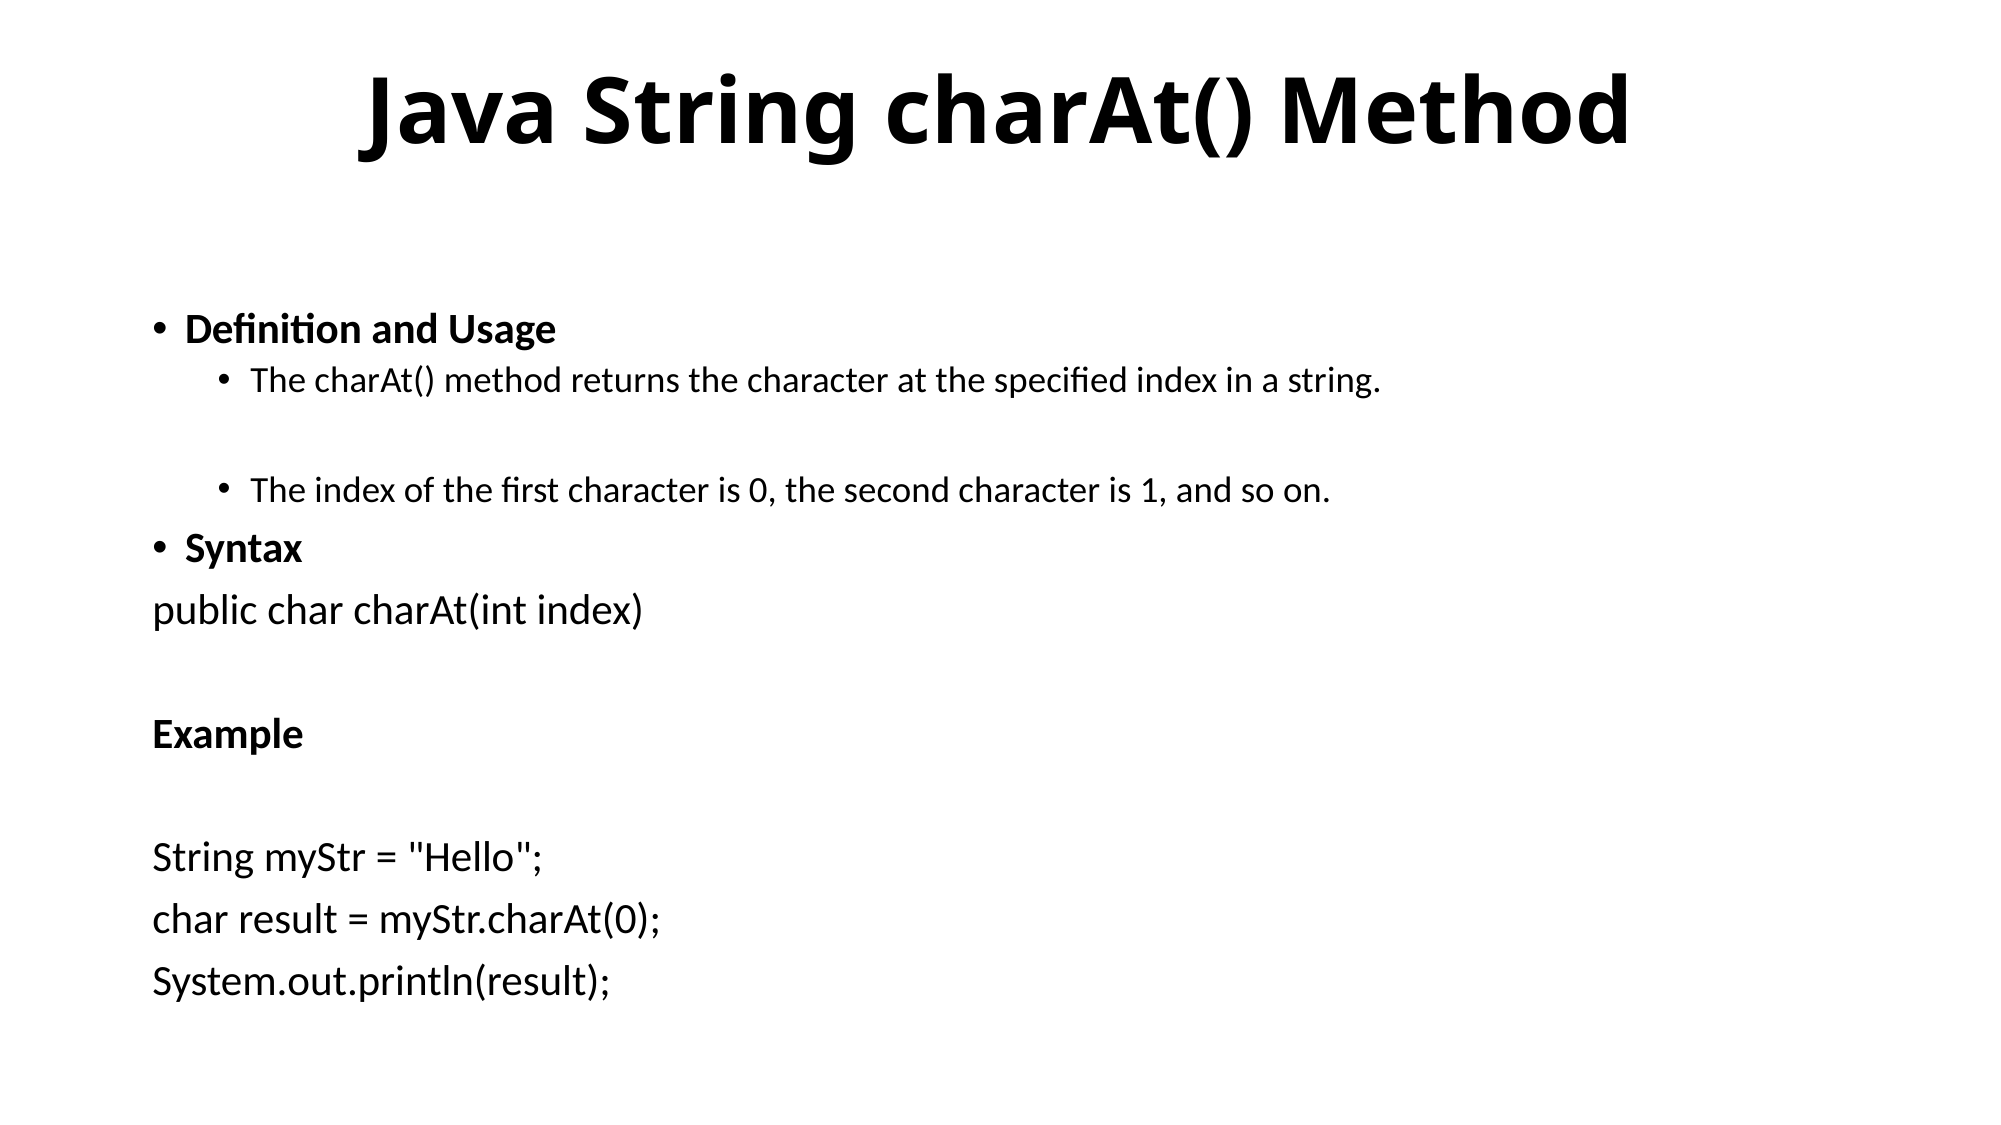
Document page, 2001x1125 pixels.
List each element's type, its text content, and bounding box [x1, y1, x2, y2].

list Definition and Usage The charAt() method returns the character at the specified index in a string. The index of the first character is 0, the second character is 1, and so on. Syntax public char charAt(int index) Example String myStr = "Hello"; char result = myStr.charAt(0); System.out.println(result); [137, 299, 1863, 1014]
title Java String charAt() Method [137, 59, 1863, 278]
